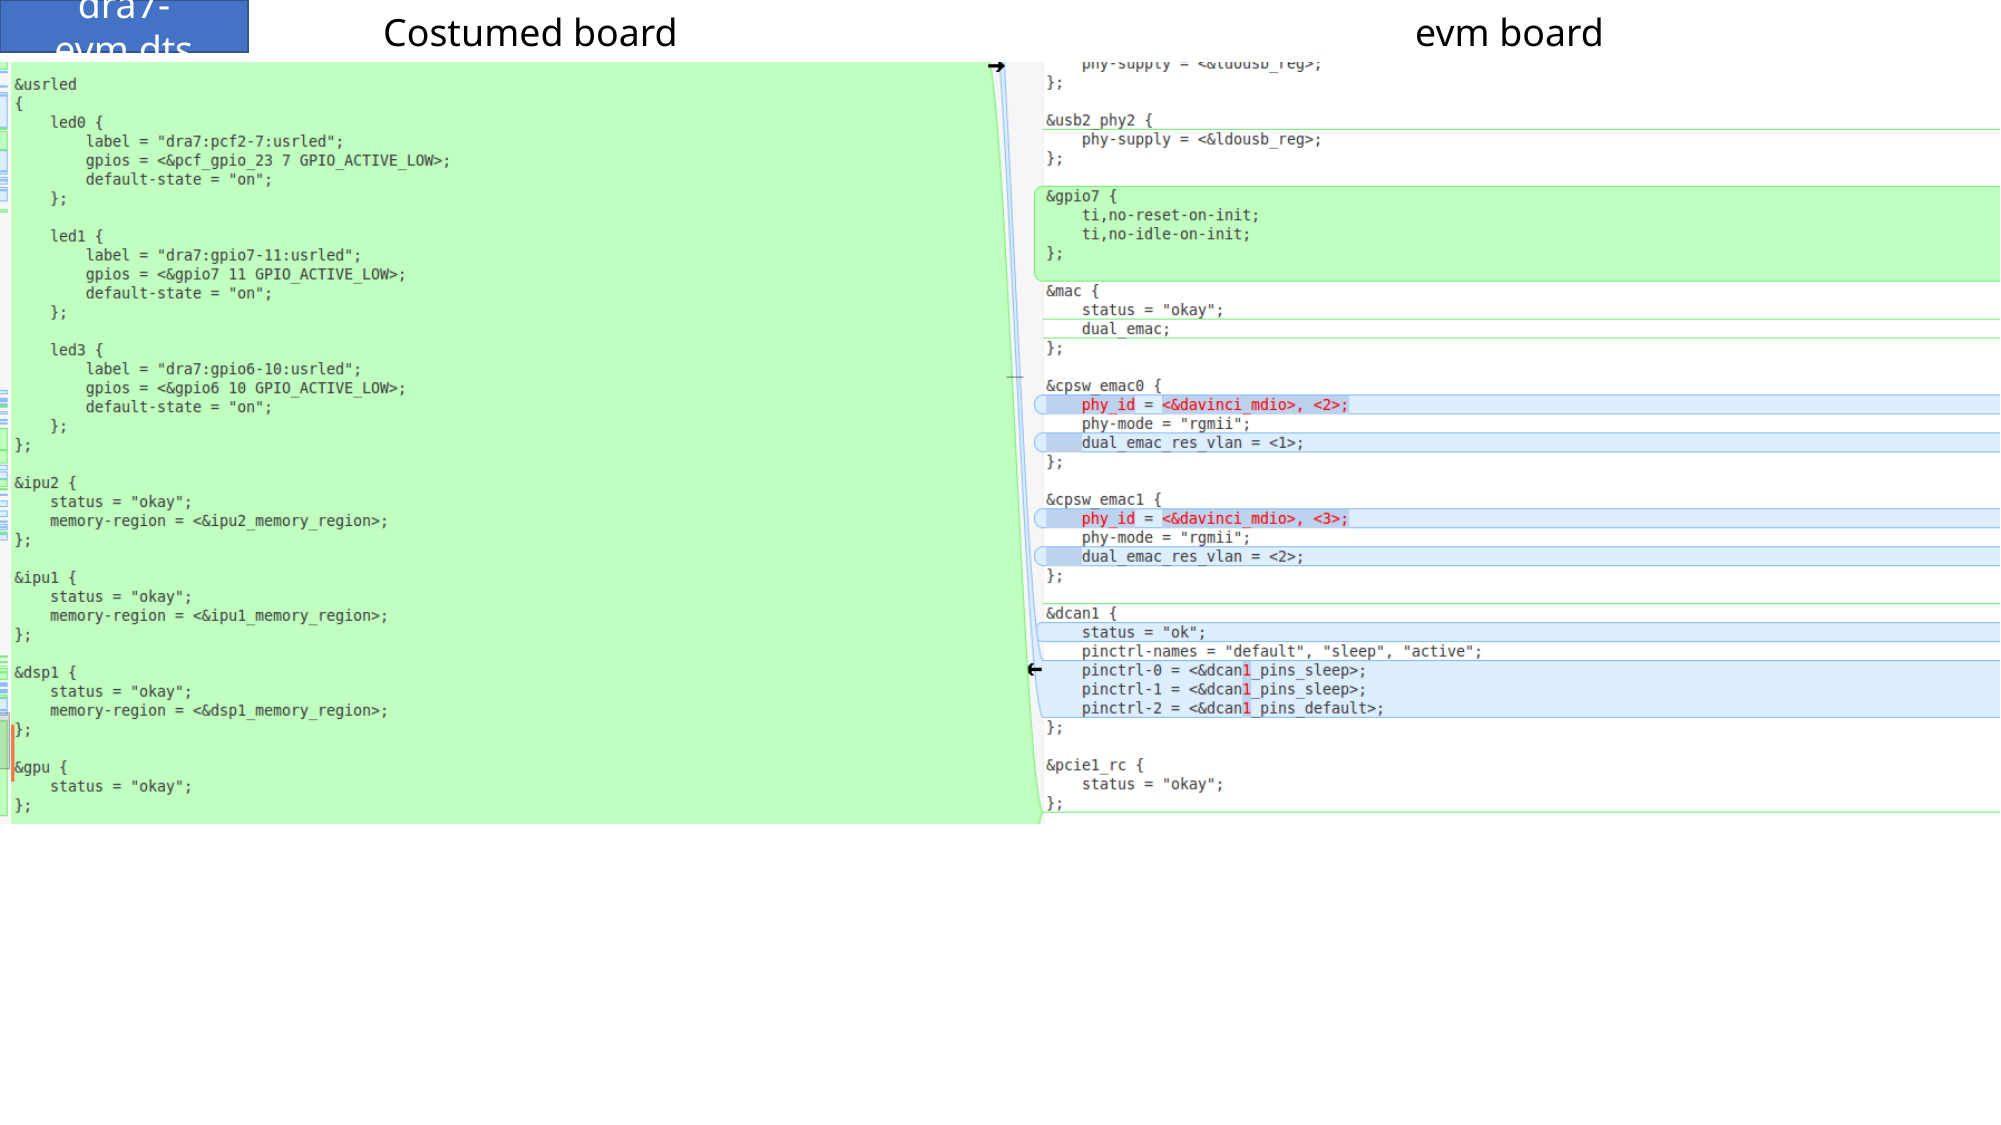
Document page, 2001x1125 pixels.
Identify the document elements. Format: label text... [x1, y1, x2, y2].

text_box Costumed board [368, 1, 710, 62]
picture [0, 62, 2000, 824]
text_box evm board [1400, 1, 1742, 62]
text_box dra7-evm.dts [0, 0, 249, 53]
